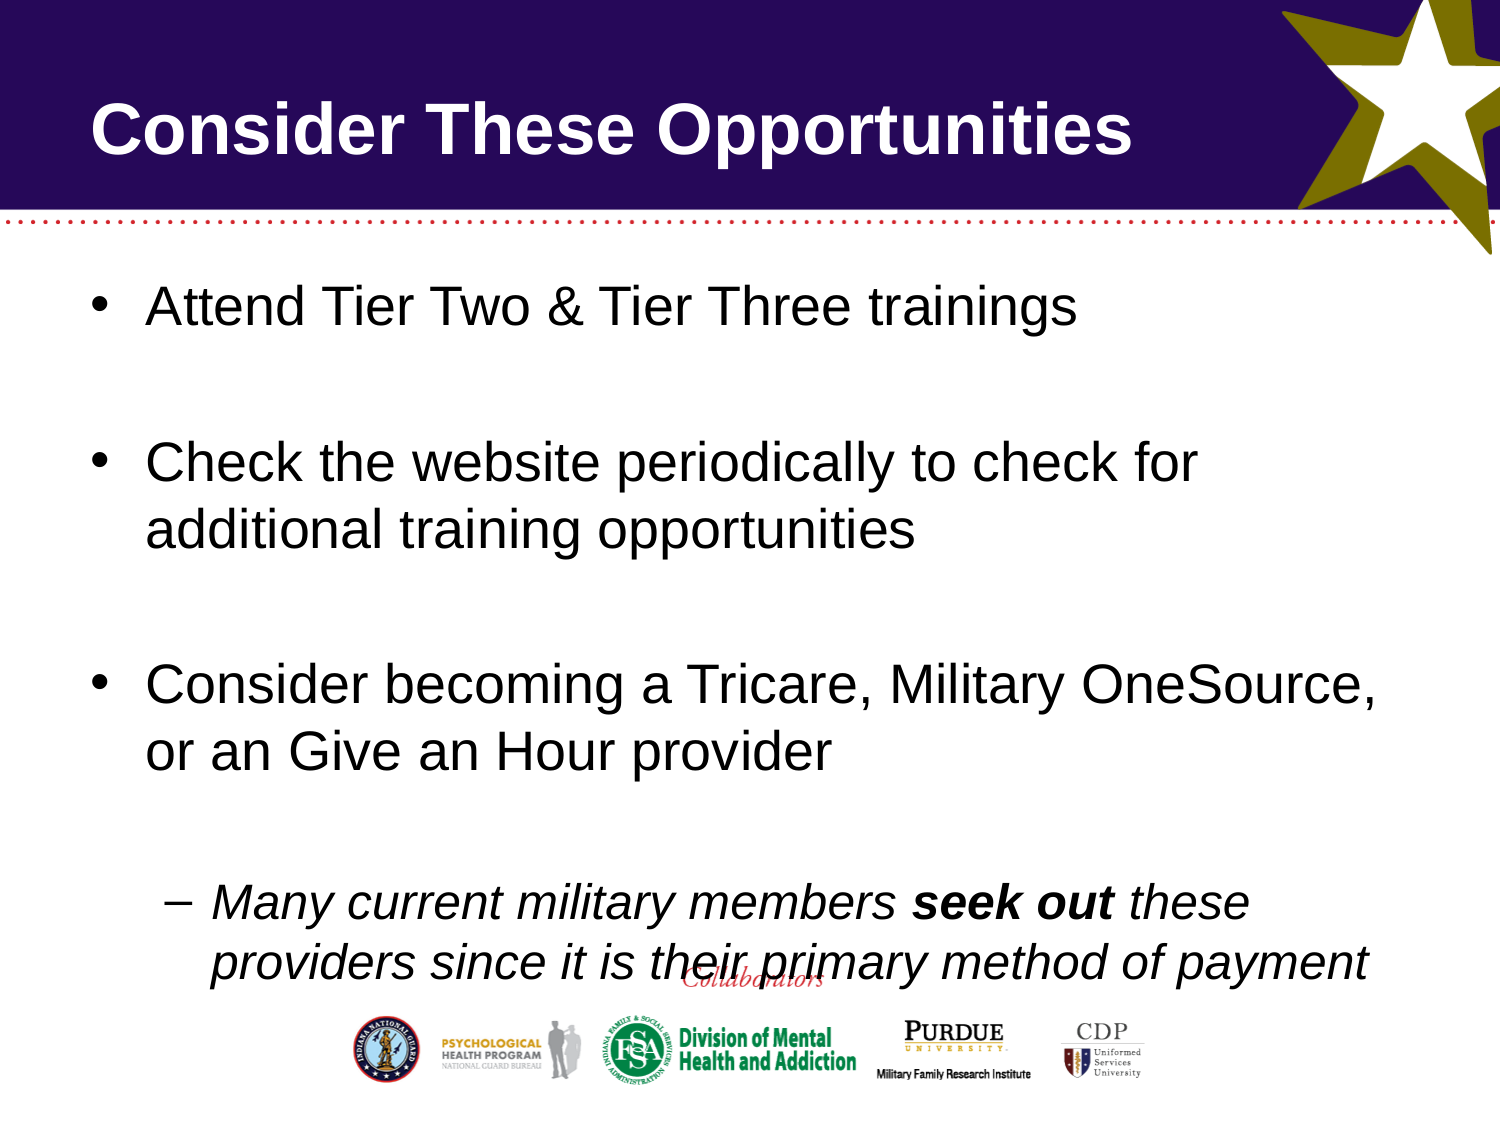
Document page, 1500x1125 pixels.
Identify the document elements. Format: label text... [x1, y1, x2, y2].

list Attend Tier Two & Tier Three trainings Check the website periodically to check for additional training opportunities Consider becoming a Tricare, Military OneSource, or an Give an Hour provider Many current military members seek out these providers since it is their primary method of payment [75, 262, 1463, 1005]
picture [0, 0, 1500, 1125]
title Consider These Opportunities [75, 37, 1313, 213]
